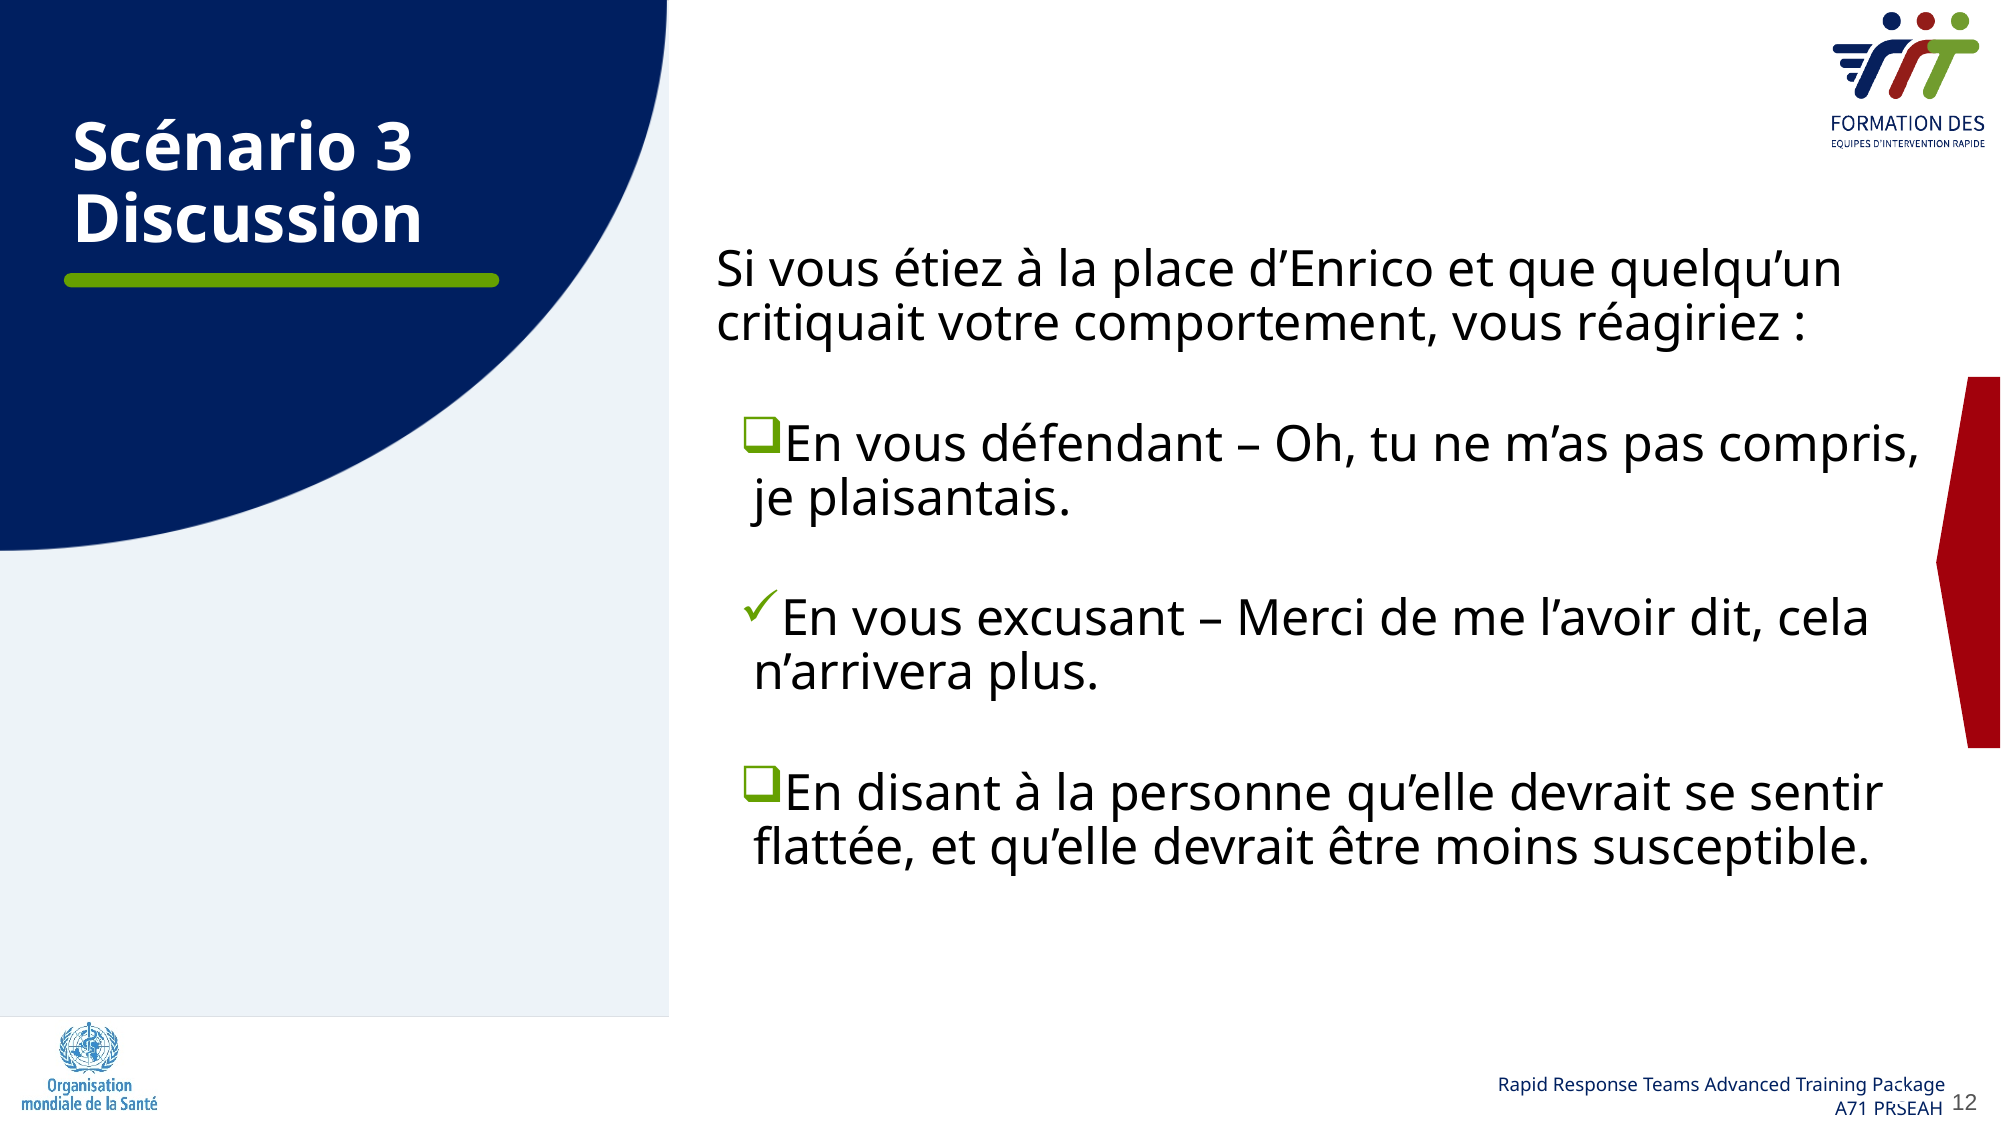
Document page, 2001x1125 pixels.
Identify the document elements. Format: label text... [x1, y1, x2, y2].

picture [0, 0, 669, 1018]
text_box Scénario 3 Discussion [64, 25, 601, 343]
picture [20, 1020, 158, 1111]
text_box Si vous étiez à la place d’Enrico et que quelqu’un critiquait votre comportement, vous réagiriez : En vous défendant – Oh, tu ne m’as pas compris, je plaisantais. En vous excusant – Merci de me l’avoir dit, cela n’arrivera plus. En disant à la personne qu’elle devrait se sentir flattée, et qu’elle devrait être moins susceptible. [708, 236, 1944, 1041]
picture [1831, 11, 1985, 149]
slide_number 12 [1882, 1041, 1930, 1092]
text_box [63, 273, 500, 288]
